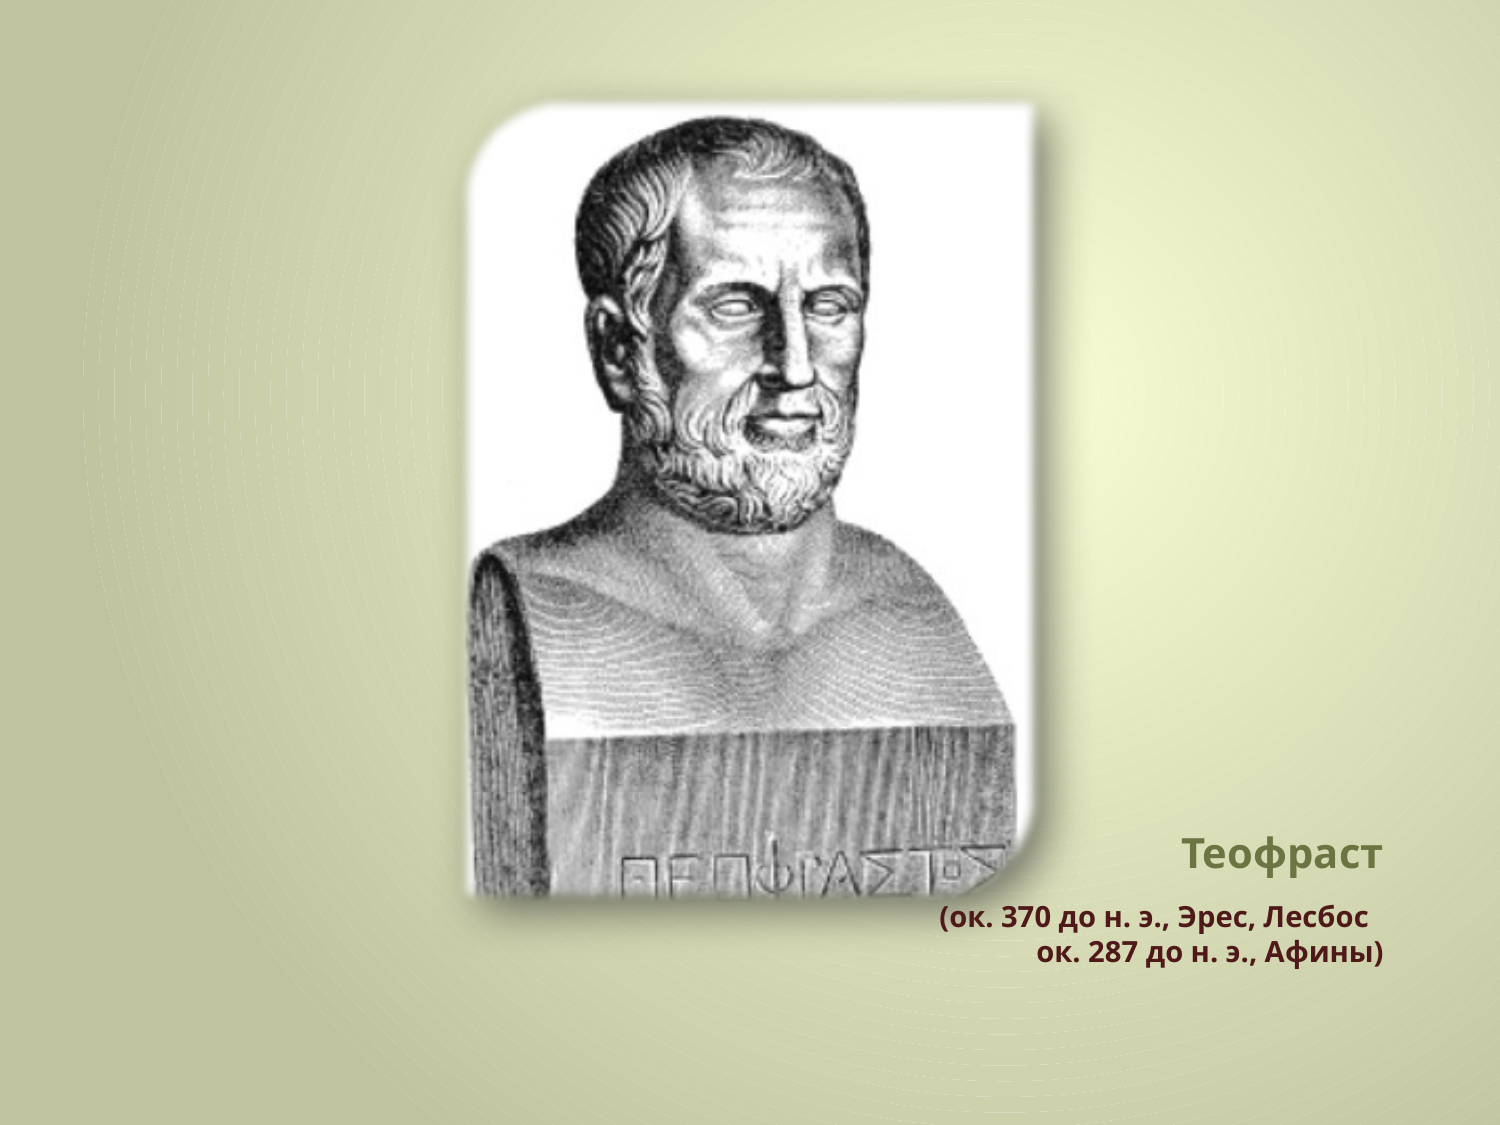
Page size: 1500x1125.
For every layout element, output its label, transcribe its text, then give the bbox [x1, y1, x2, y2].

picture [456, 93, 1042, 903]
title Теофраст [1048, 774, 1399, 884]
list (ок. 370 до н. э., Эрес, Лесбос ок. 287 до н. э., Афины) [498, 890, 1399, 1034]
